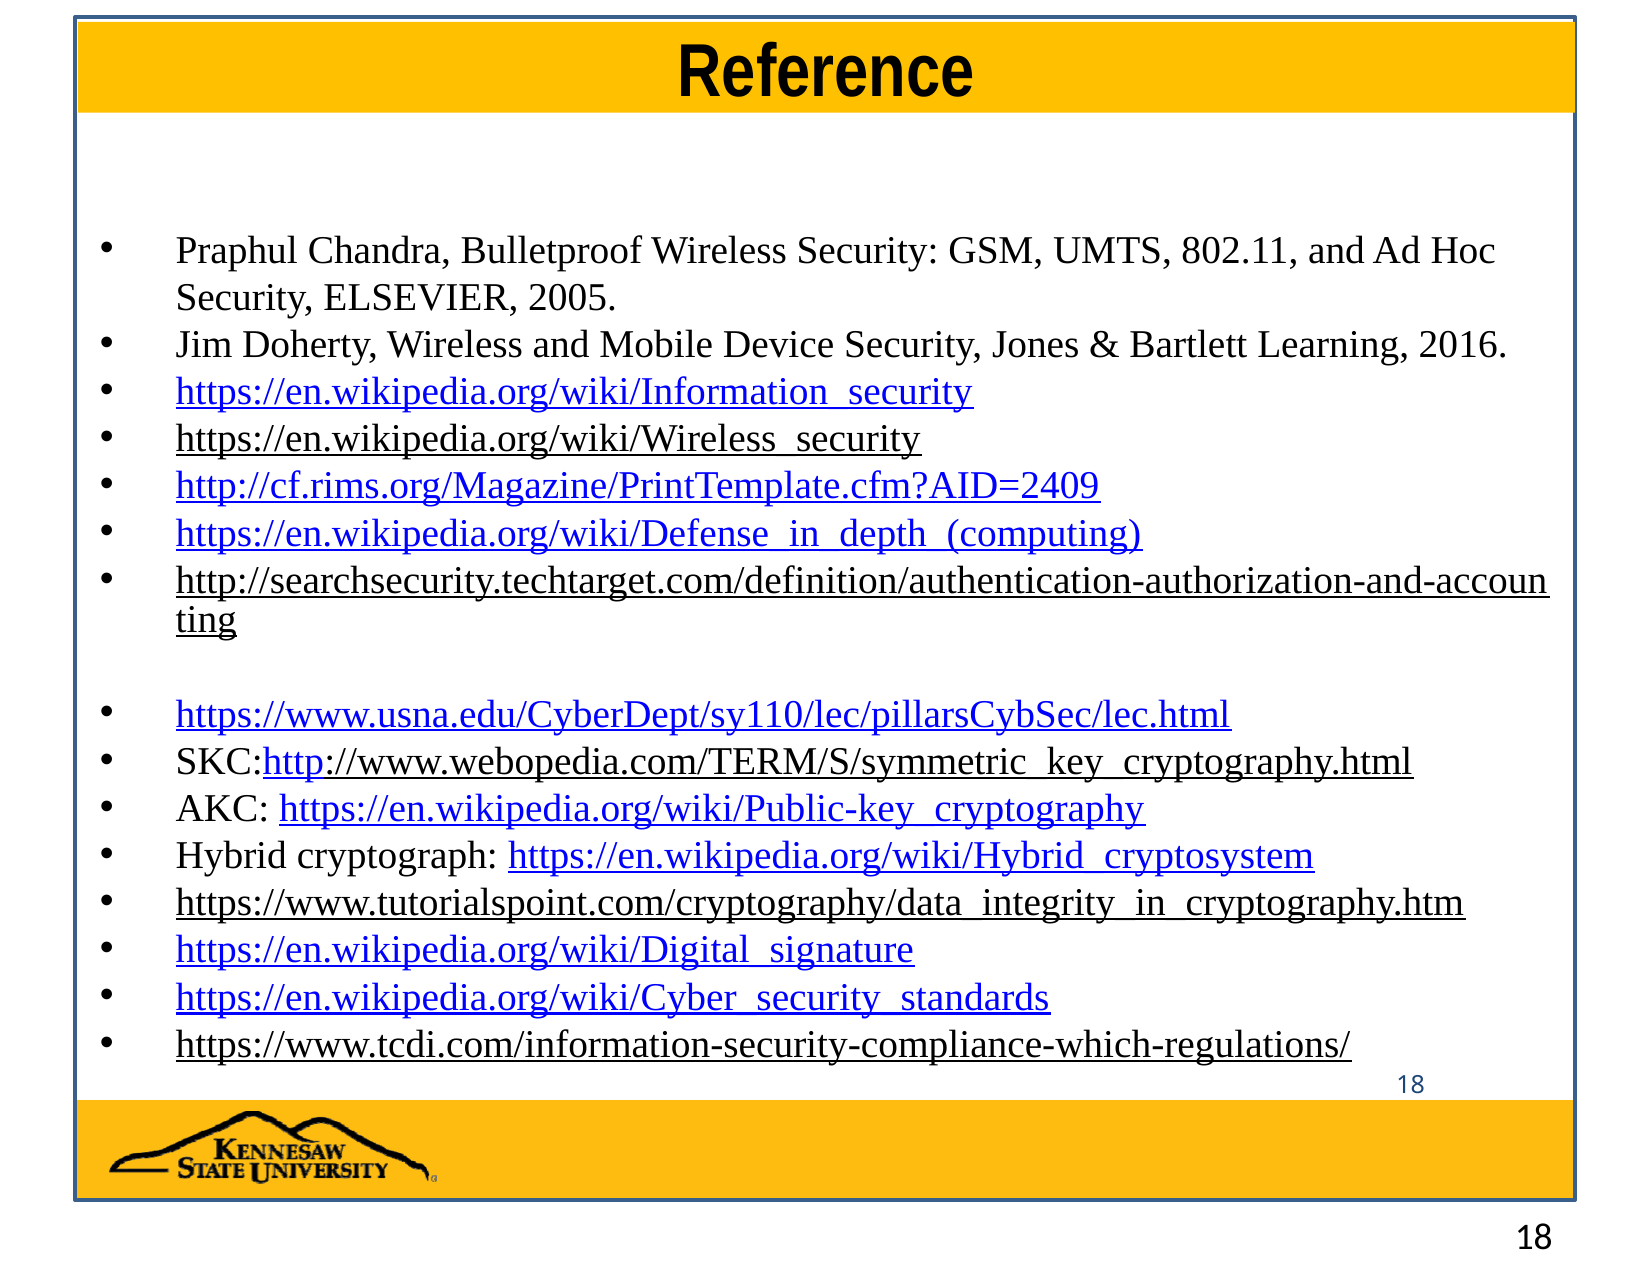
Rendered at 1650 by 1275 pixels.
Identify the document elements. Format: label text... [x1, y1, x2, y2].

slide_number 18 [1299, 1042, 1425, 1103]
list Praphul Chandra, Bulletproof Wireless Security: GSM, UMTS, 802.11, and Ad Hoc Security, ELSEVIER, 2005. Jim Doherty, Wireless and Mobile Device Security, Jones & Bartlett Learning, 2016. https://en.wikipedia.org/wiki/Information_security https://en.wikipedia.org/wiki/Wireless_security http://cf.rims.org/Magazine/PrintTemplate.cfm?AID=2409 https://en.wikipedia.org/wiki/Defense_in_depth_(computing) http://searchsecurity.techtarget.com/definition/authentication-authorization-and-accounting https://www.usna.edu/CyberDept/sy110/lec/pillarsCybSec/lec.html SKC:http://www.webopedia.com/TERM/S/symmetric_key_cryptography.html AKC: https://en.wikipedia.org/wiki/Public-key_cryptography Hybrid cryptograph: https://en.wikipedia.org/wiki/Hybrid_cryptosystem https://www.tutorialspoint.com/cryptography/data_integrity_in_cryptography.htm https://en.wikipedia.org/wiki/Digital_signature https://en.wikipedia.org/wiki/Cyber_security_standards https://www.tcdi.com/information-security-compliance-which-regulations/ [99, 223, 1550, 1032]
picture [108, 1111, 437, 1184]
title Reference [77, 21, 1575, 113]
